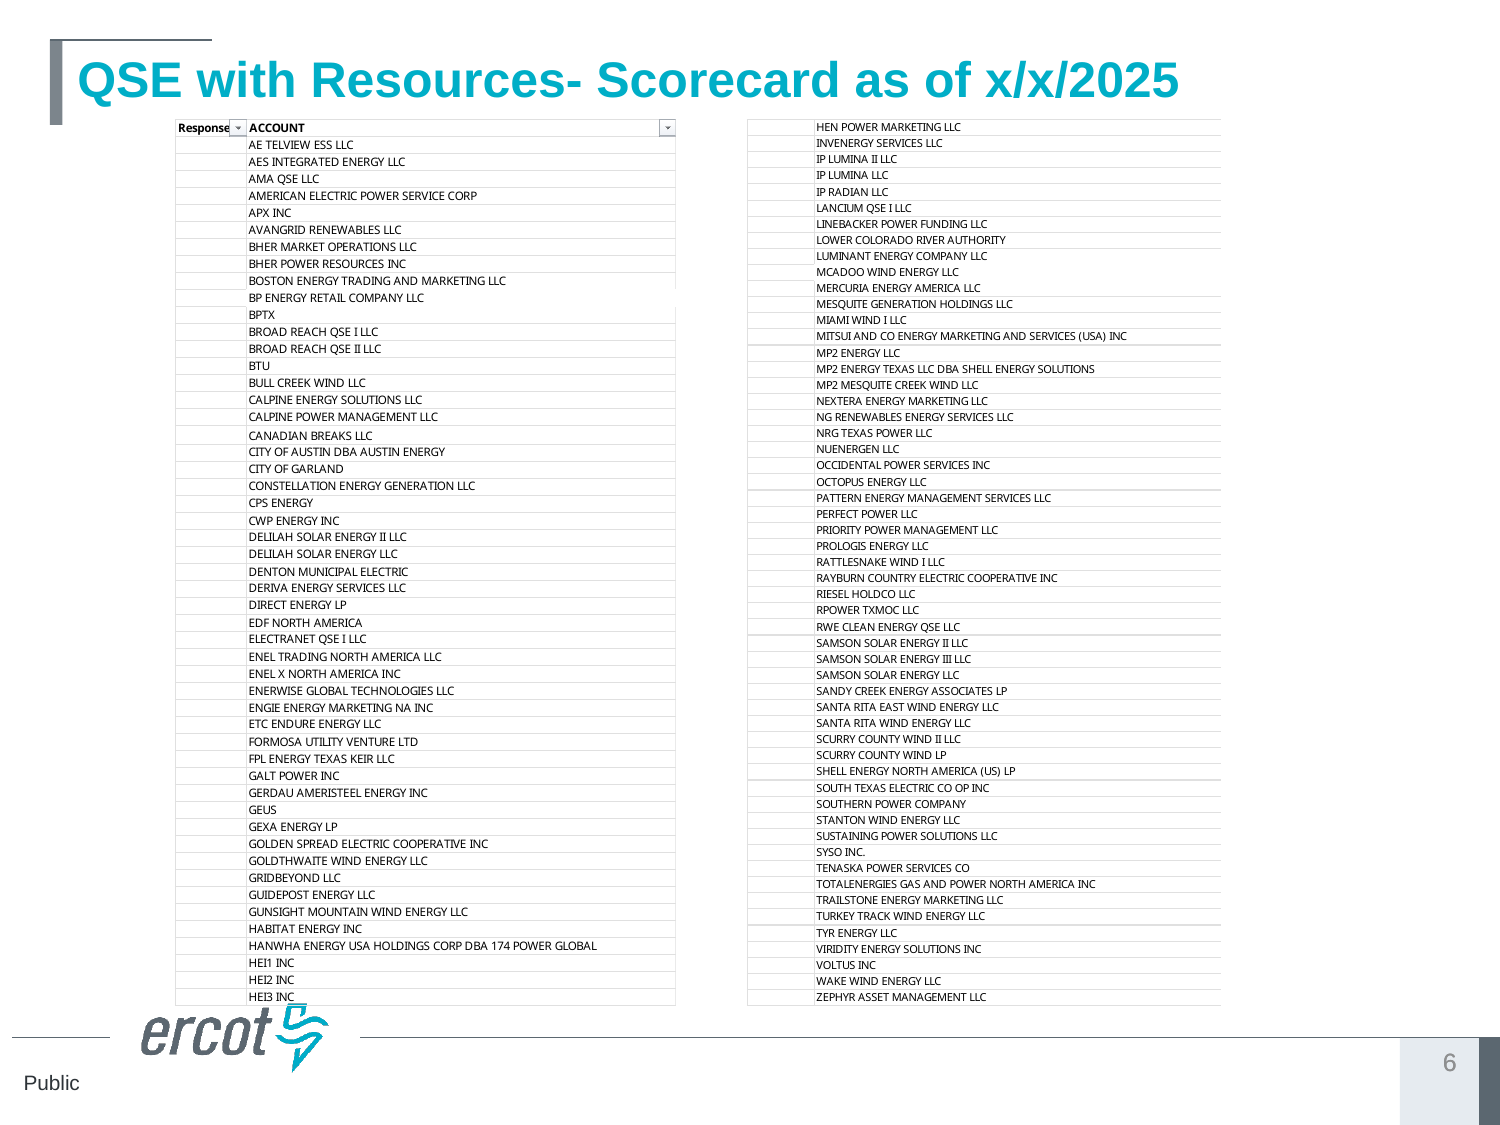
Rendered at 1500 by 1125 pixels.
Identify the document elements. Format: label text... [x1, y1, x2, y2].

picture [746, 118, 1222, 1007]
slide_number 6 [1400, 1037, 1500, 1087]
picture [137, 118, 677, 1075]
title QSE with Resources- Scorecard as of x/x/2025 [62, 39, 1450, 134]
